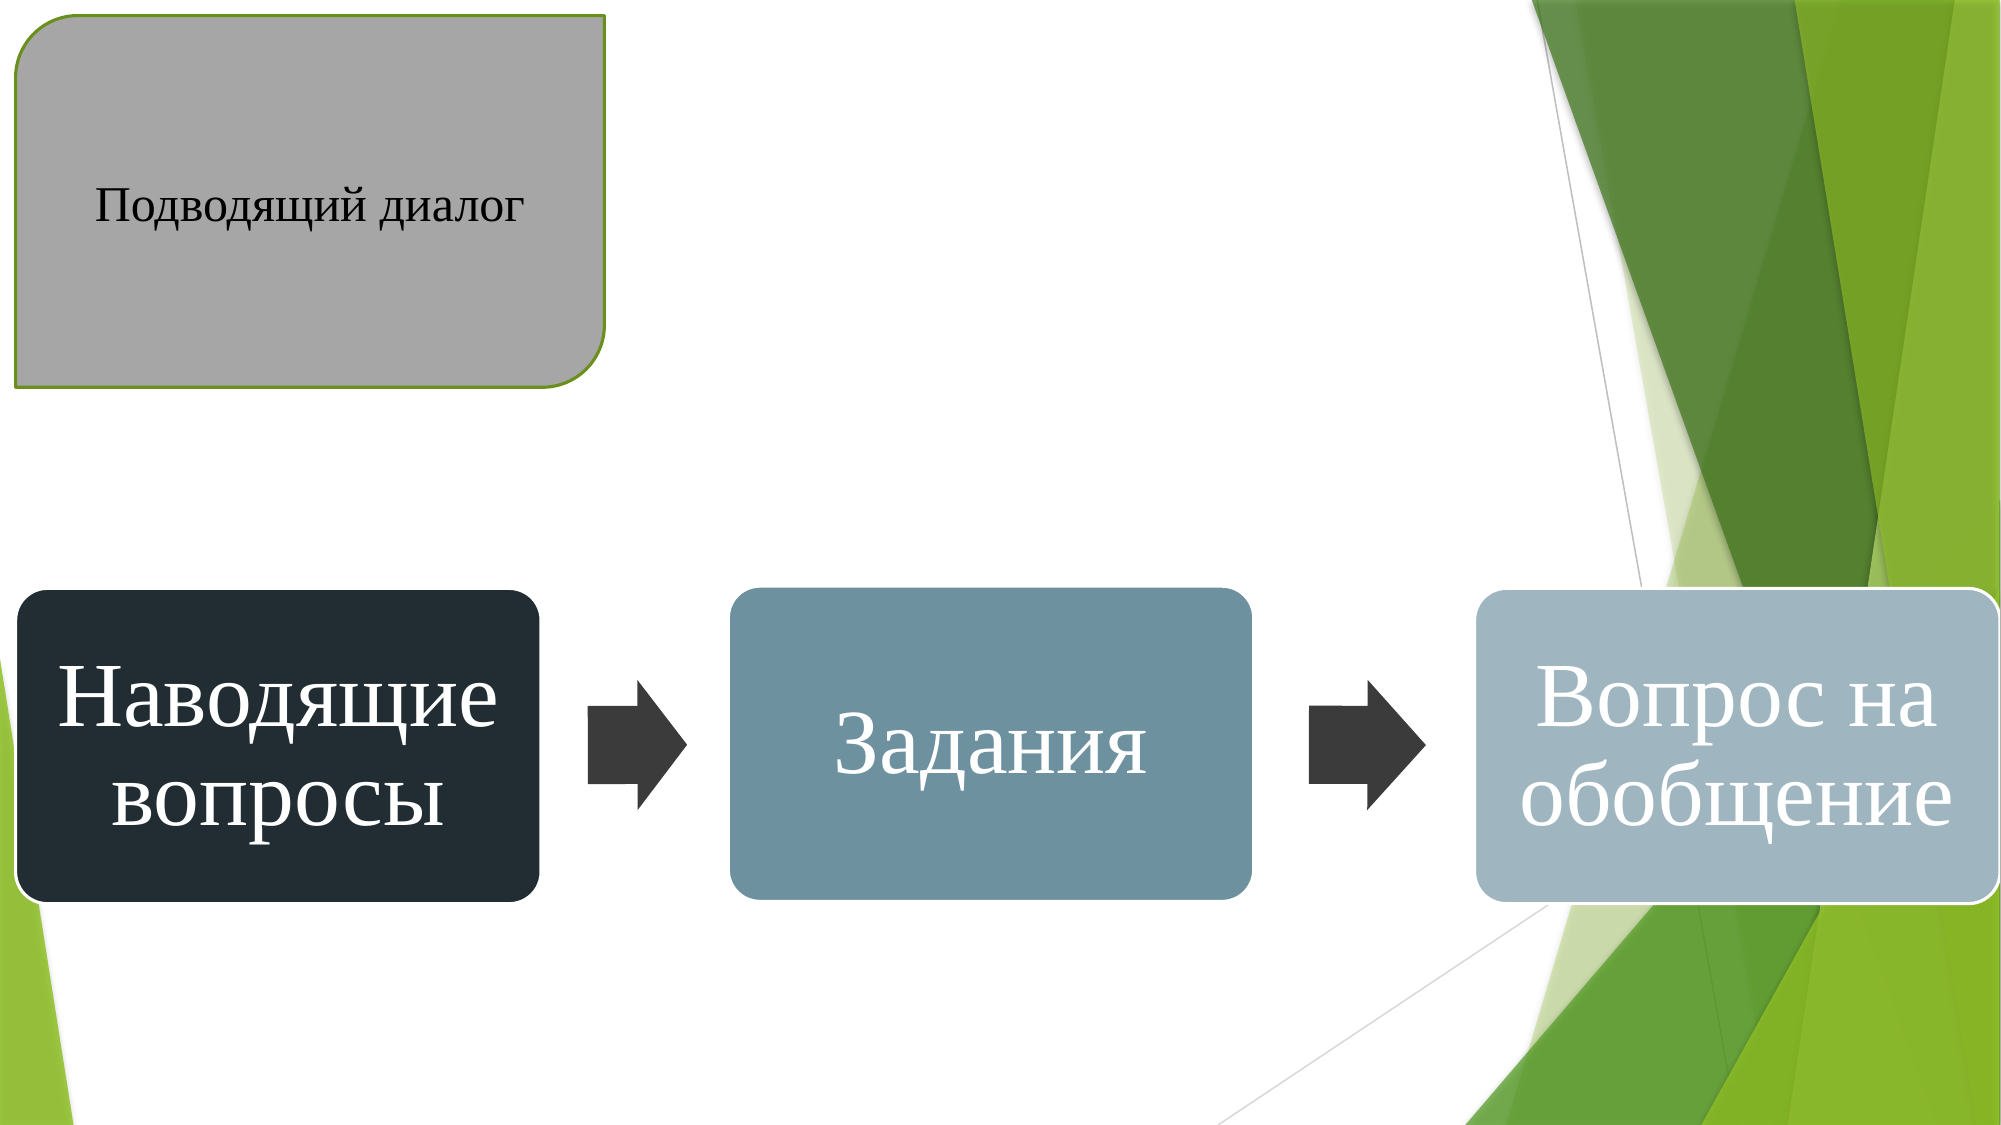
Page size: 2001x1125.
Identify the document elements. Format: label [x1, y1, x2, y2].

list [0, 0, 2000, 1125]
